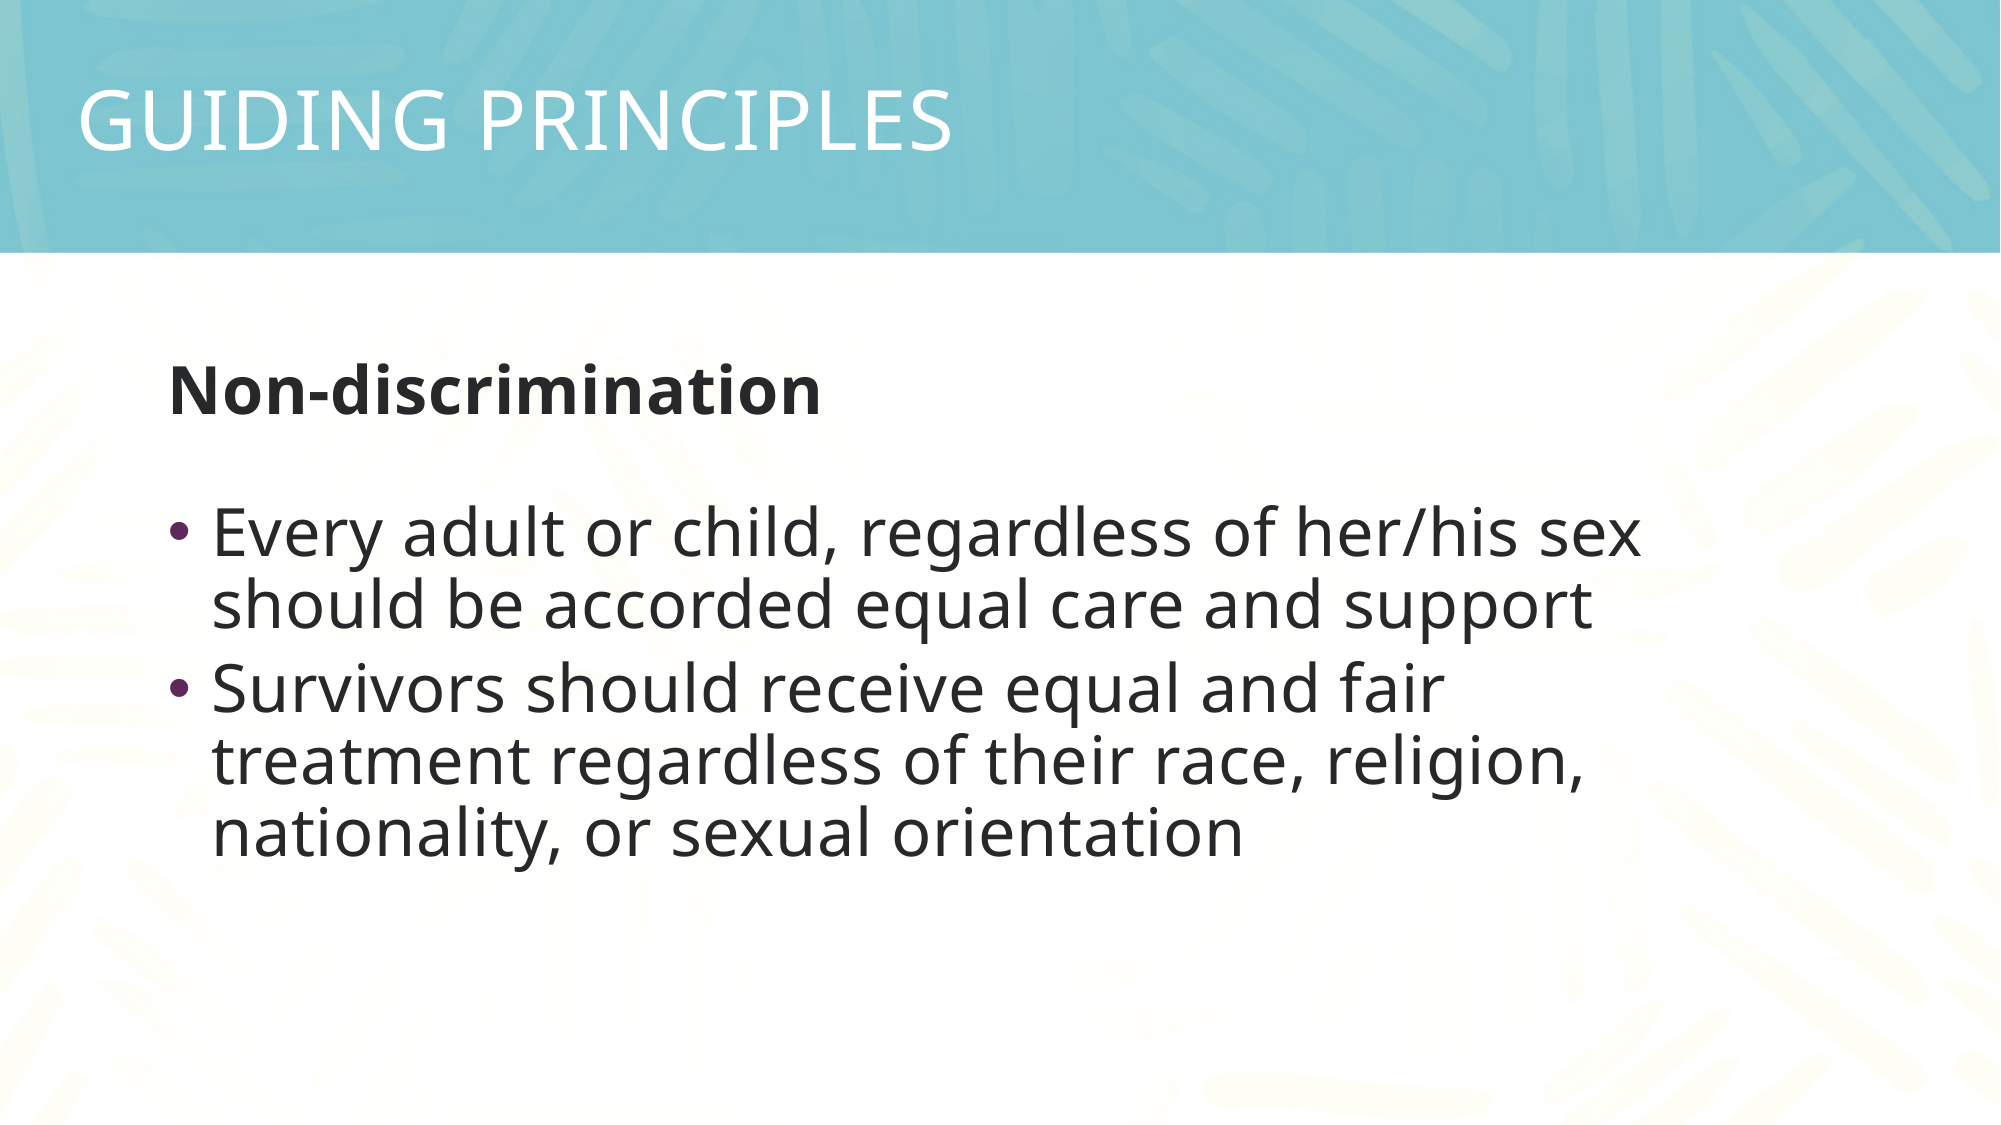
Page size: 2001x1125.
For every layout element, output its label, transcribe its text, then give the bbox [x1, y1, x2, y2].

picture [0, 0, 2000, 1125]
list Non-discrimination Every adult or child, regardless of her/his sex should be accorded equal care and support Survivors should receive equal and fair treatment regardless of their race, religion, nationality, or sexual orientation [160, 332, 1756, 993]
title Guiding Principles [61, 33, 1938, 220]
